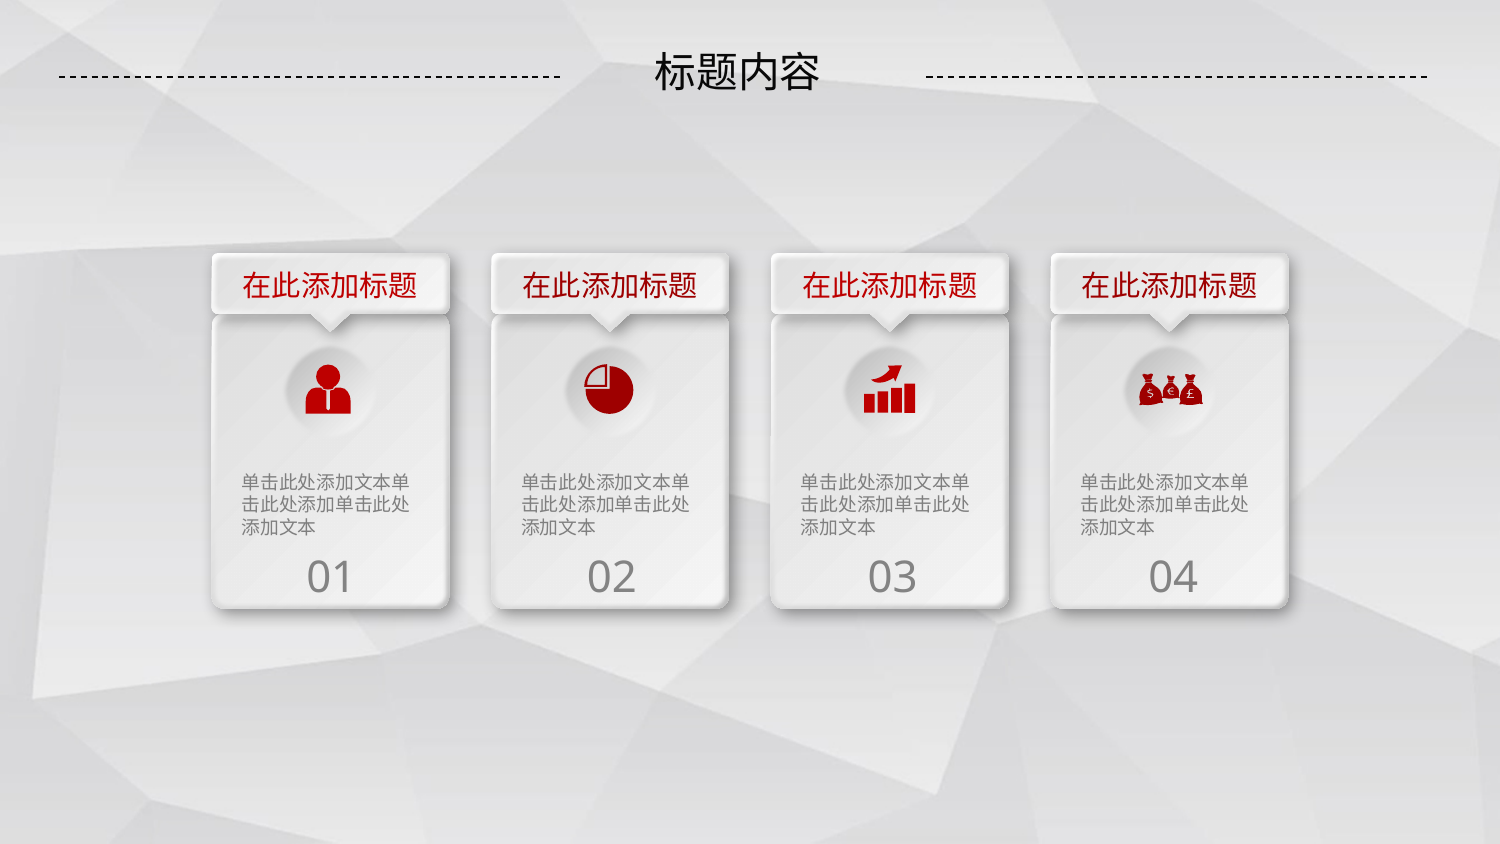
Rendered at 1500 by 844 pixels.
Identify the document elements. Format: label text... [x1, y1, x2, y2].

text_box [491, 253, 729, 610]
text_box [1050, 253, 1289, 610]
text_box 标题内容 [608, 38, 868, 104]
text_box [770, 253, 1009, 610]
picture [0, 0, 1500, 844]
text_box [211, 253, 450, 610]
